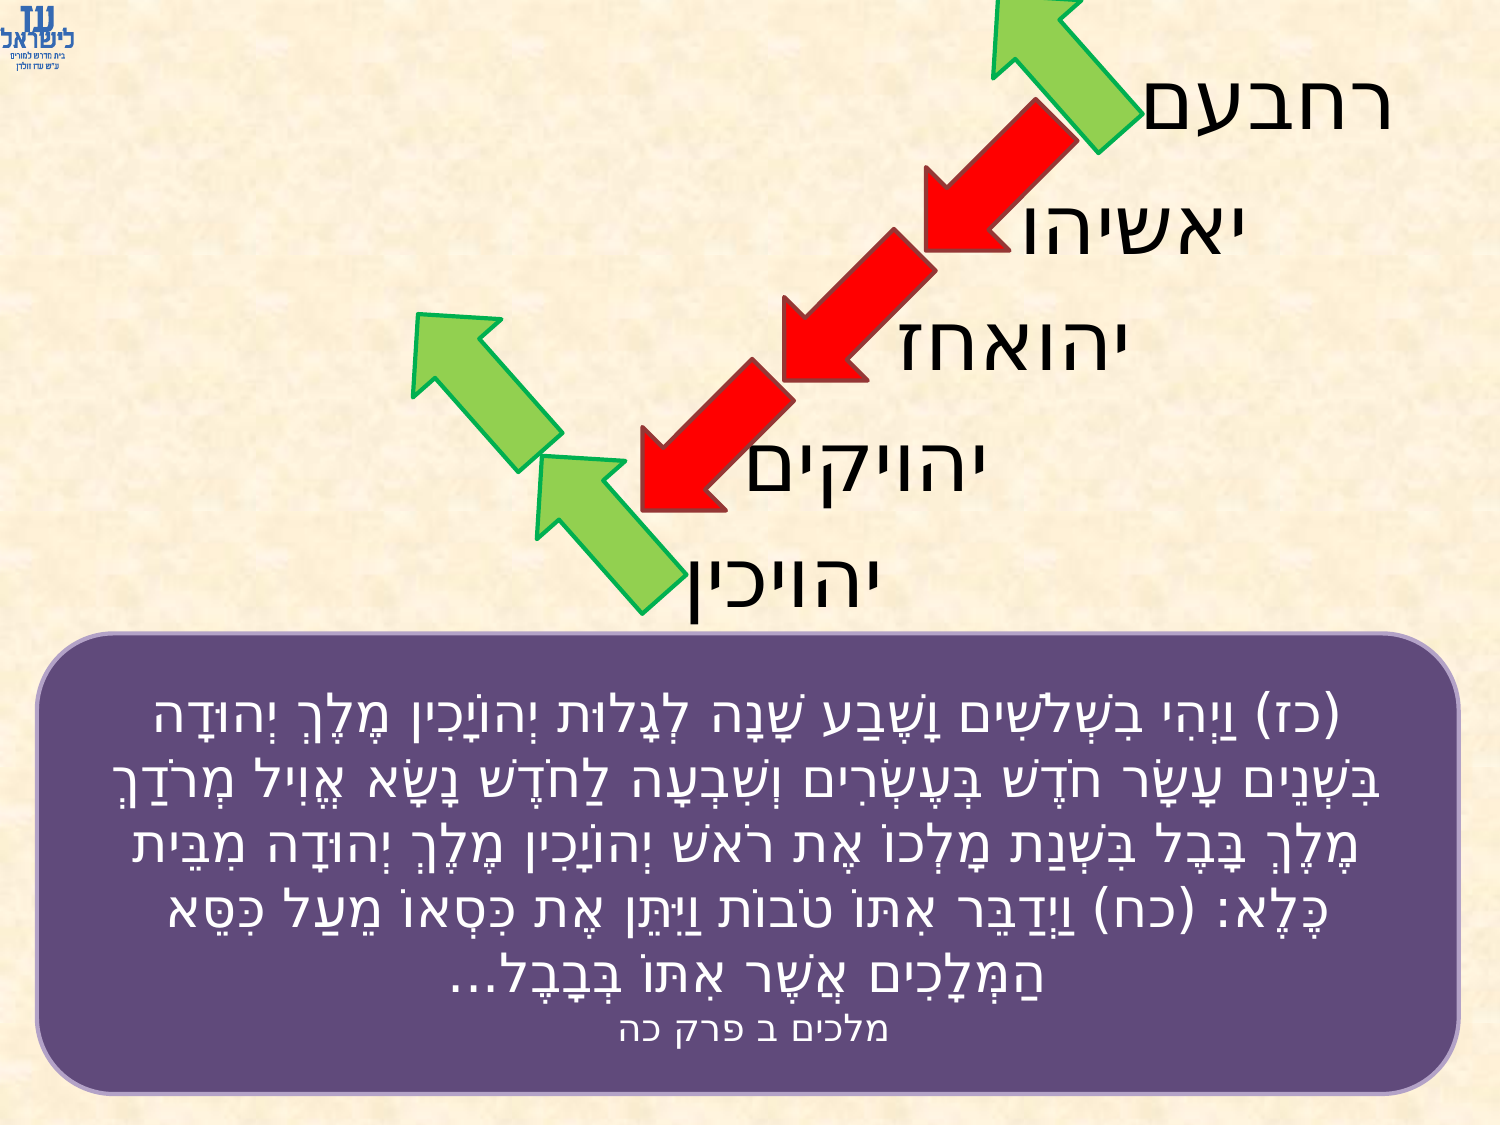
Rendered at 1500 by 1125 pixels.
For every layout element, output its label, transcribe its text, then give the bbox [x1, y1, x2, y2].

text_box [923, 96, 1080, 253]
text_box [782, 226, 938, 383]
text_box יהואחז [881, 279, 1146, 395]
text_box [640, 356, 797, 513]
text_box רחבעם [1124, 39, 1412, 154]
text_box (כז) וַיְהִי בִשְׁלֹשִׁים וָשֶׁבַע שָׁנָה לְגָלוּת יְהוֹיָכִין מֶלֶךְ יְהוּדָה בִּשְׁנֵים עָשָׂר חֹדֶשׁ בְּעֶשְׂרִים וְשִׁבְעָה לַחֹדֶשׁ נָשָׂא אֱוִיל מְרֹדַךְ מֶלֶךְ בָּבֶל בִּשְׁנַת מָלְכוֹ אֶת רֹאשׁ יְהוֹיָכִין מֶלֶךְ יְהוּדָה מִבֵּית כֶּלֶא: (כח) וַיְדַבֵּר אִתּוֹ טֹבוֹת וַיִּתֵּן אֶת כִּסְאוֹ מֵעַל כִּסֵּא הַמְּלָכִים אֲשֶׁר אִתּוֹ בְּבָבֶל... מלכים ב פרק כה [34, 631, 1461, 1097]
picture [0, 0, 1500, 1125]
text_box [534, 453, 689, 616]
text_box יהויקים [727, 401, 1004, 516]
text_box יהויכין [669, 516, 899, 631]
text_box יאשיהו [1004, 163, 1263, 279]
text_box [410, 311, 565, 475]
text_box [990, 0, 1124, 156]
